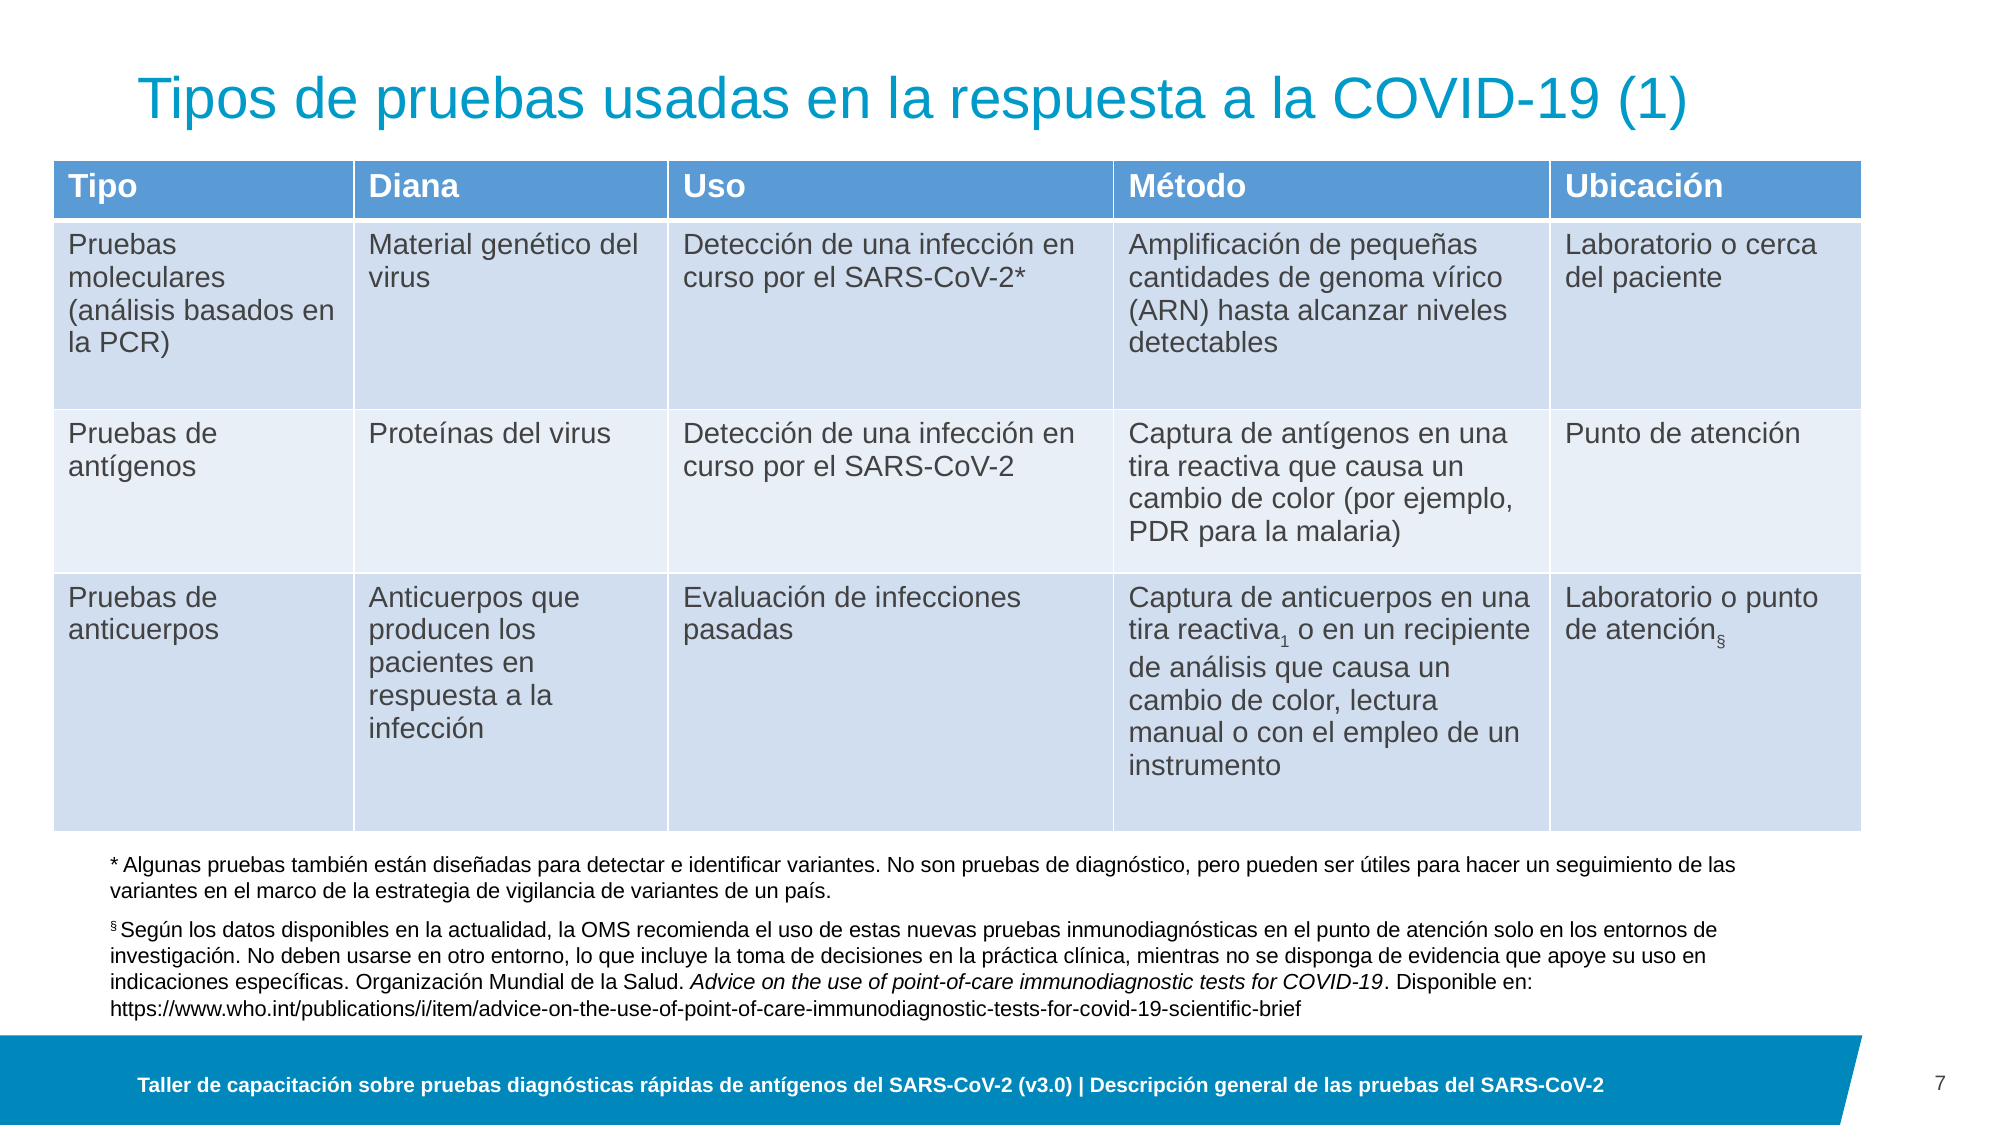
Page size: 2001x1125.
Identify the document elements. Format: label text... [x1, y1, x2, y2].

slide_number 7 [1862, 1035, 1947, 1125]
table_cell Proteínas del virus [355, 410, 667, 572]
table_cell Material genético del virus [355, 223, 667, 409]
table_cell Pruebas moleculares (análisis basados en la PCR) [54, 223, 353, 409]
table_cell Captura de anticuerpos en una tira reactiva1 o en un recipiente de análisis que causa un cambio de color, lectura manual o con el empleo de un instrumento [1114, 574, 1549, 831]
table_cell Pruebas de anticuerpos [54, 574, 353, 831]
table_cell Laboratorio o cerca del paciente [1551, 223, 1861, 409]
table_cell Captura de antígenos en una tira reactiva que causa un cambio de color (por ejemplo, PDR para la malaria) [1114, 410, 1549, 572]
table_cell Evaluación de infecciones pasadas [669, 574, 1113, 831]
table_cell Pruebas de antígenos [54, 410, 353, 572]
table_cell Amplificación de pequeñas cantidades de genoma vírico (ARN) hasta alcanzar niveles detectables [1114, 223, 1549, 409]
table_cell Detección de una infección en curso por el SARS-CoV-2* [669, 223, 1113, 409]
title Tipos de pruebas usadas en la respuesta a la COVID-19 (1) [137, 5, 1863, 131]
table_header Uso [669, 161, 1113, 218]
table_cell Punto de atención [1551, 410, 1861, 572]
table_header Diana [355, 161, 667, 218]
table_header Método [1114, 161, 1549, 218]
table_cell Anticuerpos que producen los pacientes en respuesta a la infección [355, 574, 667, 831]
text_box § Según los datos disponibles en la actualidad, la OMS recomienda el uso de estas nuevas pruebas inmunodiagnósticas en el punto de atención solo en los entornos de investigación. No deben usarse en otro entorno, lo que incluye la toma de decisiones en la práctica clínica, mientras no se disponga de evidencia que apoye su uso en indicaciones específicas. Organización Mundial de la Salud. Advice on the use of point-of-care immunodiagnostic tests for COVID-19. Disponible en: https://www.who.int/publications/i/item/advice-on-the-use-of-point-of-care-immunodiagnostic-tests-for-covid-19-scientific-brief [94, 911, 1818, 1028]
table_cell Detección de una infección en curso por el SARS-CoV-2 [669, 410, 1113, 572]
table_header Tipo [54, 161, 353, 218]
table_cell Laboratorio o punto de atención§ [1551, 574, 1861, 831]
table_header Ubicación [1551, 161, 1861, 218]
footer Taller de capacitación sobre pruebas diagnósticas rápidas de antígenos del SARS-CoV-2 (v3.0) | Descripción general de las pruebas del SARS-CoV-2 [137, 1042, 1786, 1125]
text_box * Algunas pruebas también están diseñadas para detectar e identificar variantes. No son pruebas de diagnóstico, pero pueden ser útiles para hacer un seguimiento de las variantes en el marco de la estrategia de vigilancia de variantes de un país. [94, 843, 1818, 911]
